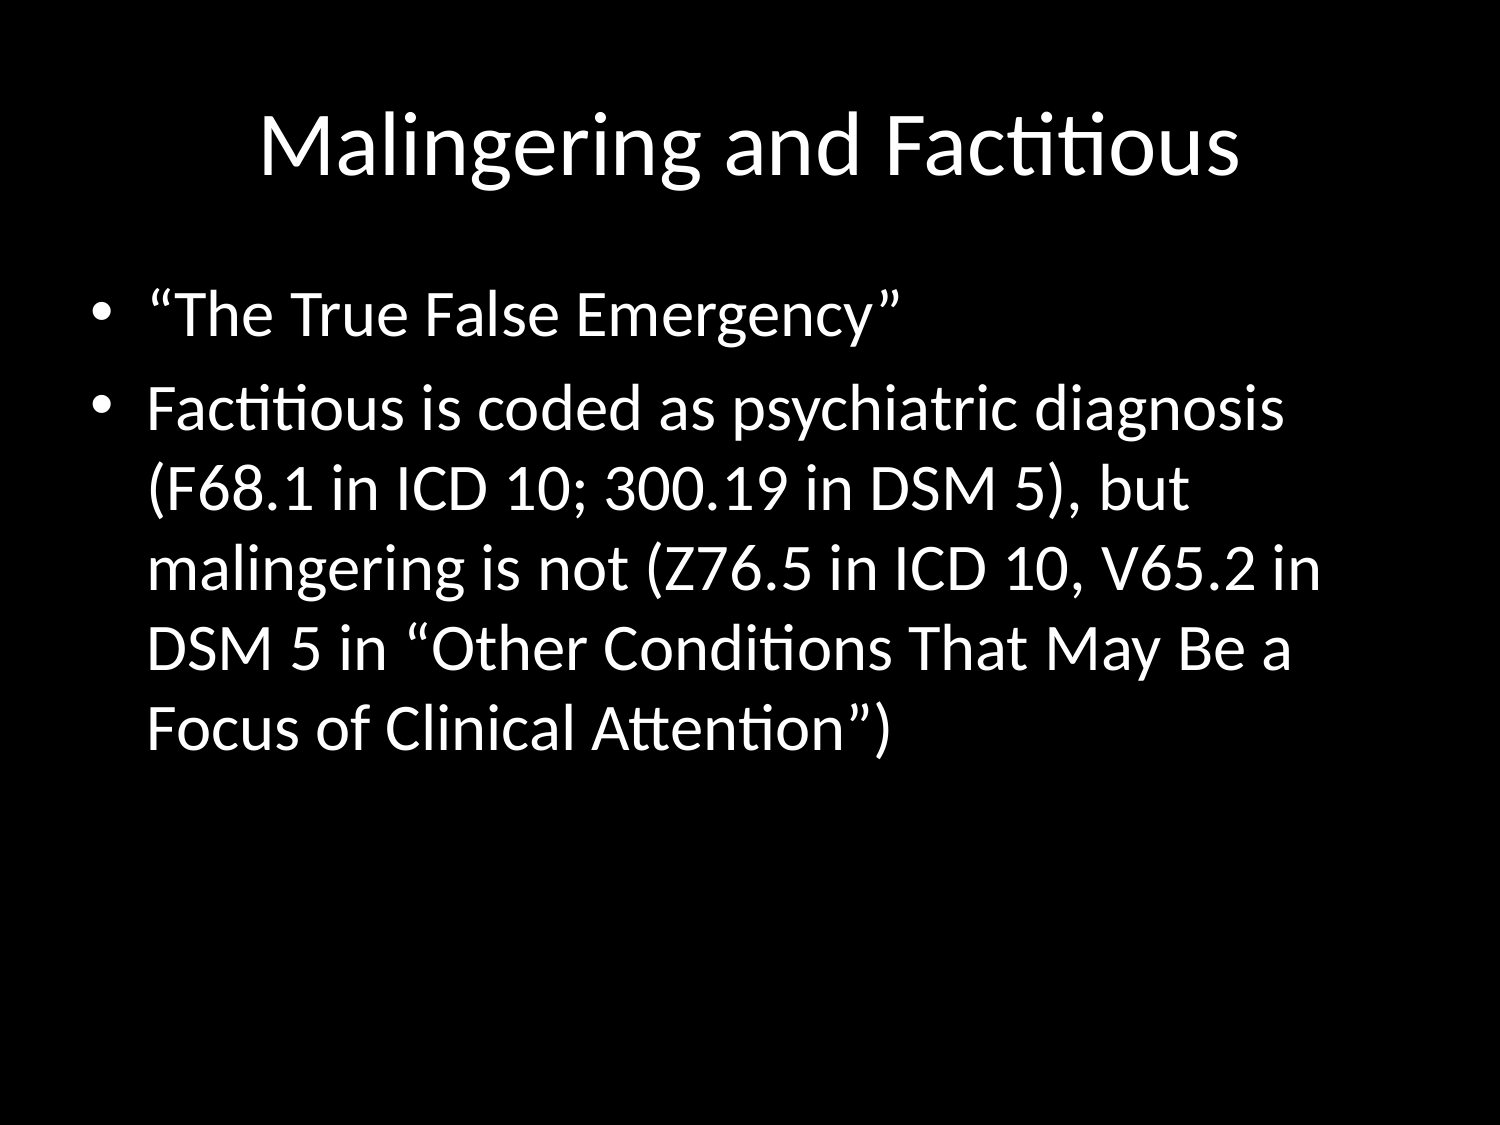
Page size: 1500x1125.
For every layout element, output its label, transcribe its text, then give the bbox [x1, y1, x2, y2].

title Malingering and Factitious [75, 45, 1425, 233]
list “The True False Emergency” Factitious is coded as psychiatric diagnosis (F68.1 in ICD 10; 300.19 in DSM 5), but malingering is not (Z76.5 in ICD 10, V65.2 in DSM 5 in “Other Conditions That May Be a Focus of Clinical Attention”) [75, 262, 1425, 1005]
